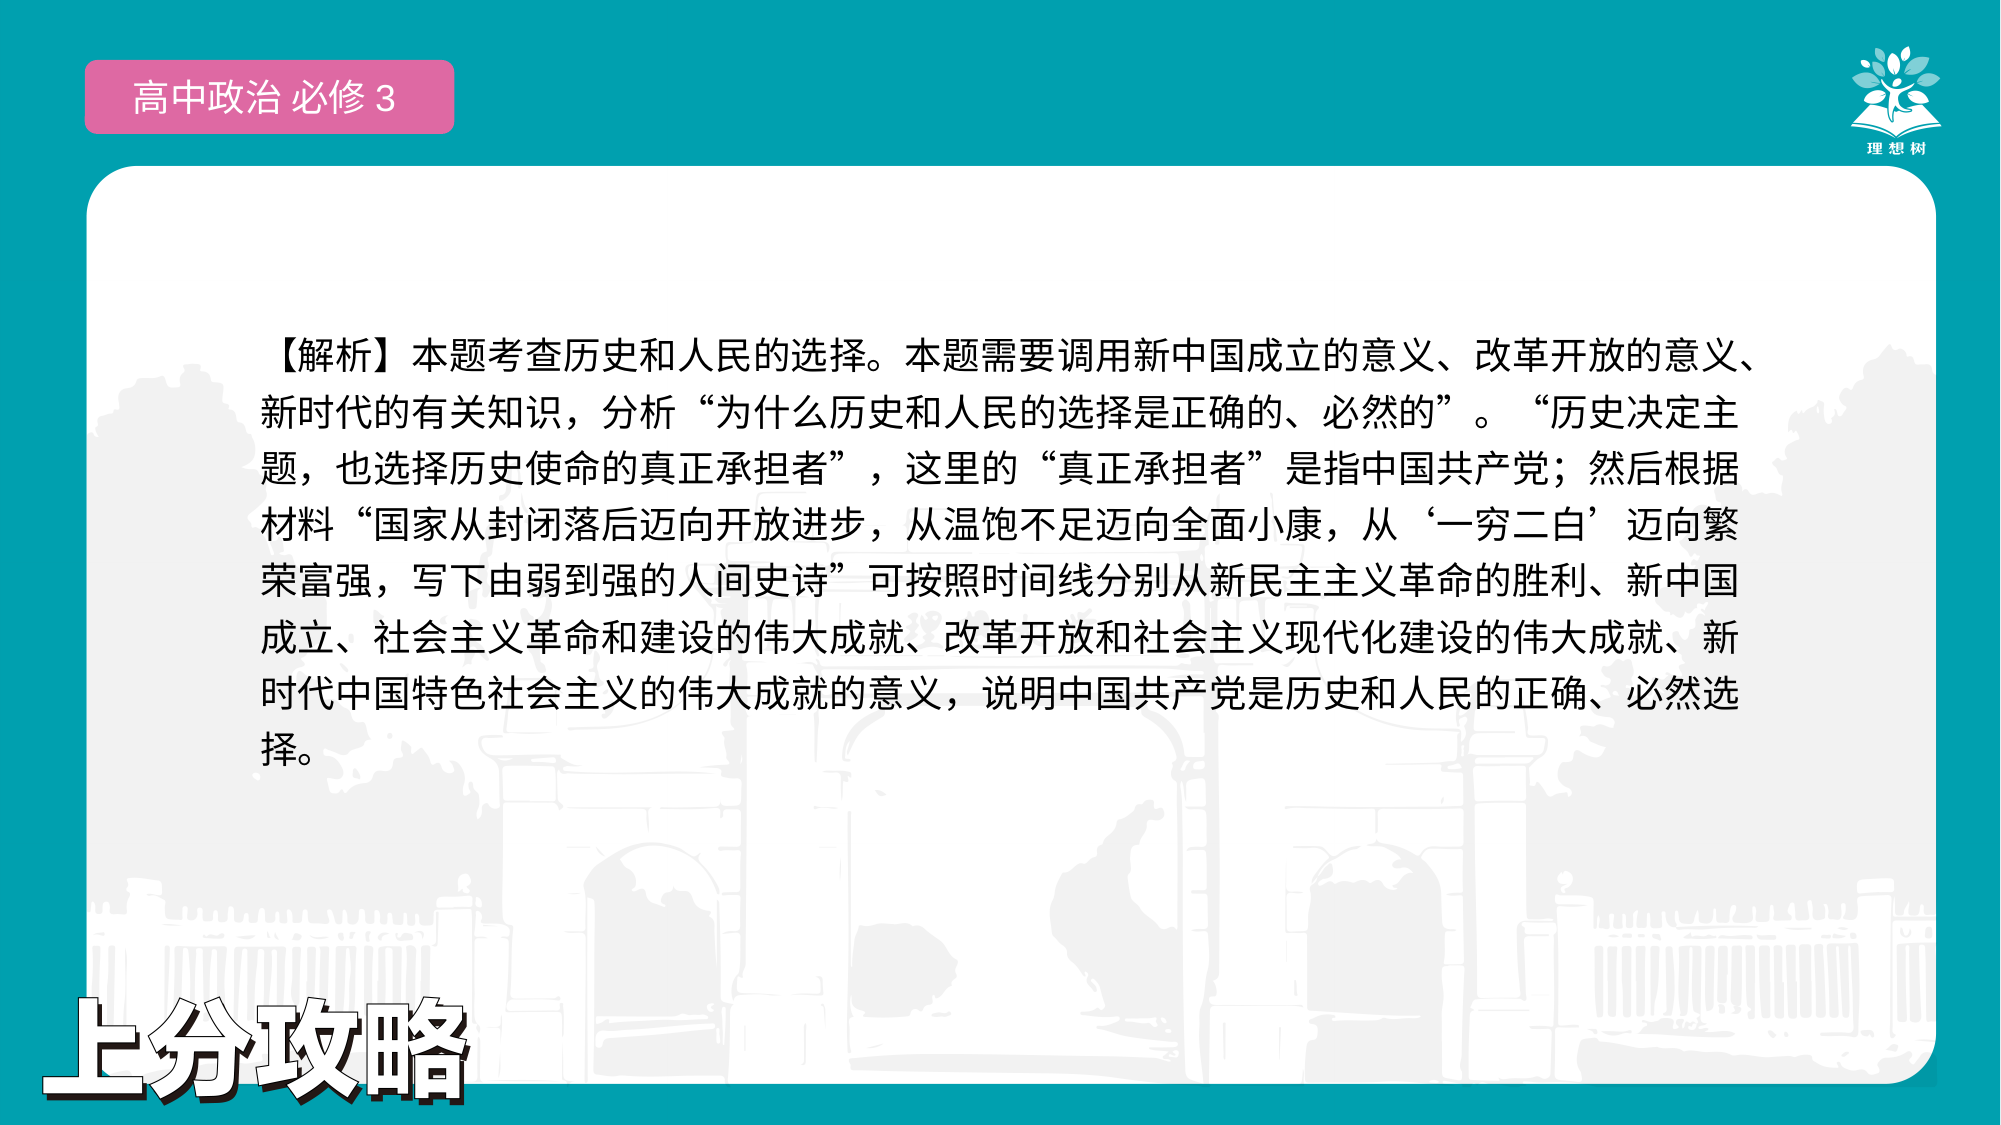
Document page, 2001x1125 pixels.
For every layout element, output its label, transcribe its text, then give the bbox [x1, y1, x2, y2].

text_box 高中政治 必修3 [83, 58, 456, 135]
picture [0, 0, 2001, 1125]
text_box 【解析】本题考查历史和人民的选择。本题需要调用新中国成立的意义、改革开放的意义、新时代的有关知识，分析“为什么历史和人民的选择是正确的、必然的”。“历史决定主题，也选择历史使命的真正承担者”，这里的“真正承担者”是指中国共产党；然后根据材料“国家从封闭落后迈向开放进步，从温饱不足迈向全面小康，从‘一穷二白’迈向繁荣富强，写下由弱到强的人间史诗”可按照时间线分别从新民主主义革命的胜利、新中国成立、社会主义革命和建设的伟大成就、改革开放和社会主义现代化建设的伟大成就、新时代中国特色社会主义的伟大成就的意义，说明中国共产党是历史和人民的正确、必然选择。 [245, 313, 1755, 813]
